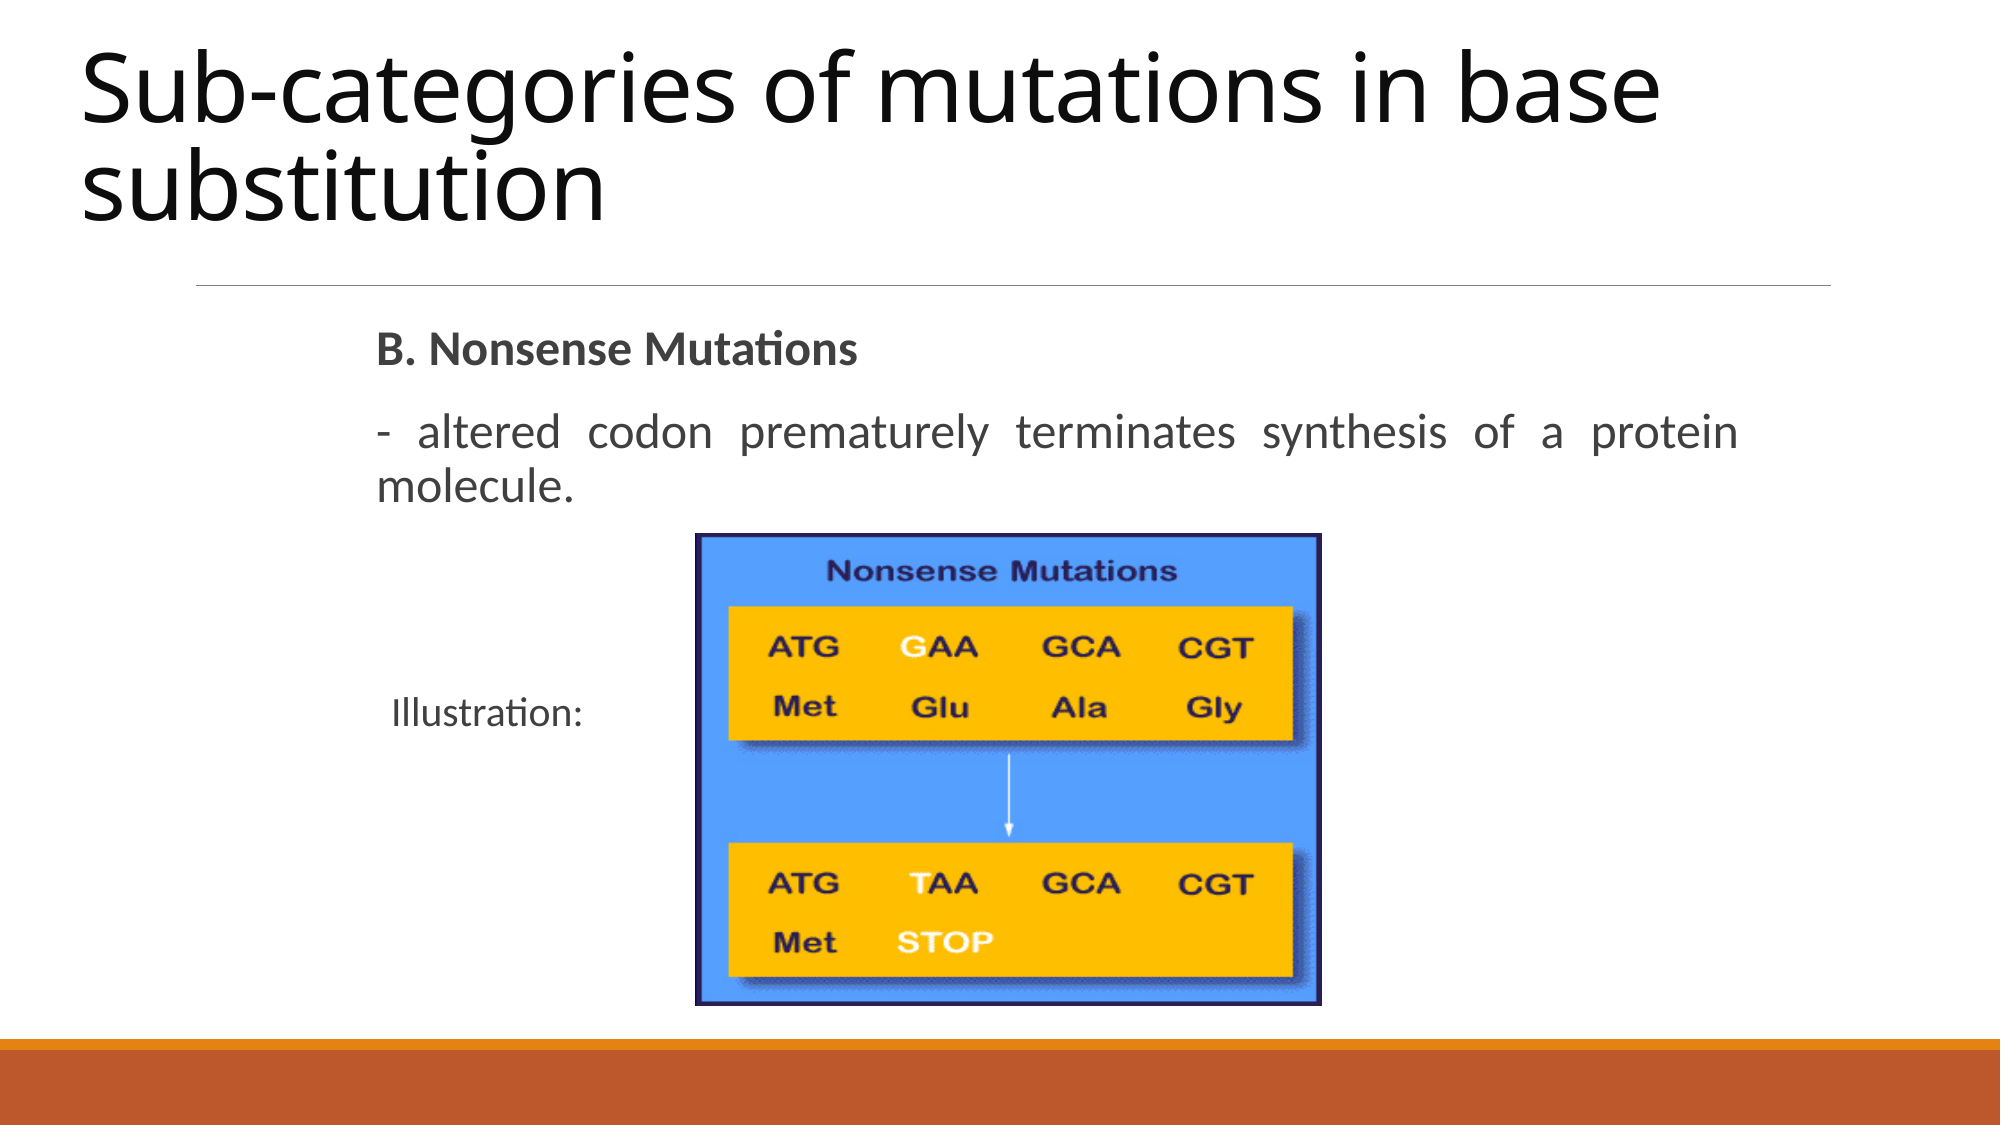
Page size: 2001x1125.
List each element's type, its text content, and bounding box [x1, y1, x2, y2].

picture [694, 532, 1322, 1006]
list B. Nonsense Mutations - altered codon prematurely terminates synthesis of a protein molecule. Illustration: [376, 314, 1740, 1125]
text_box Sub-categories of mutations in base substitution [65, 36, 1951, 248]
